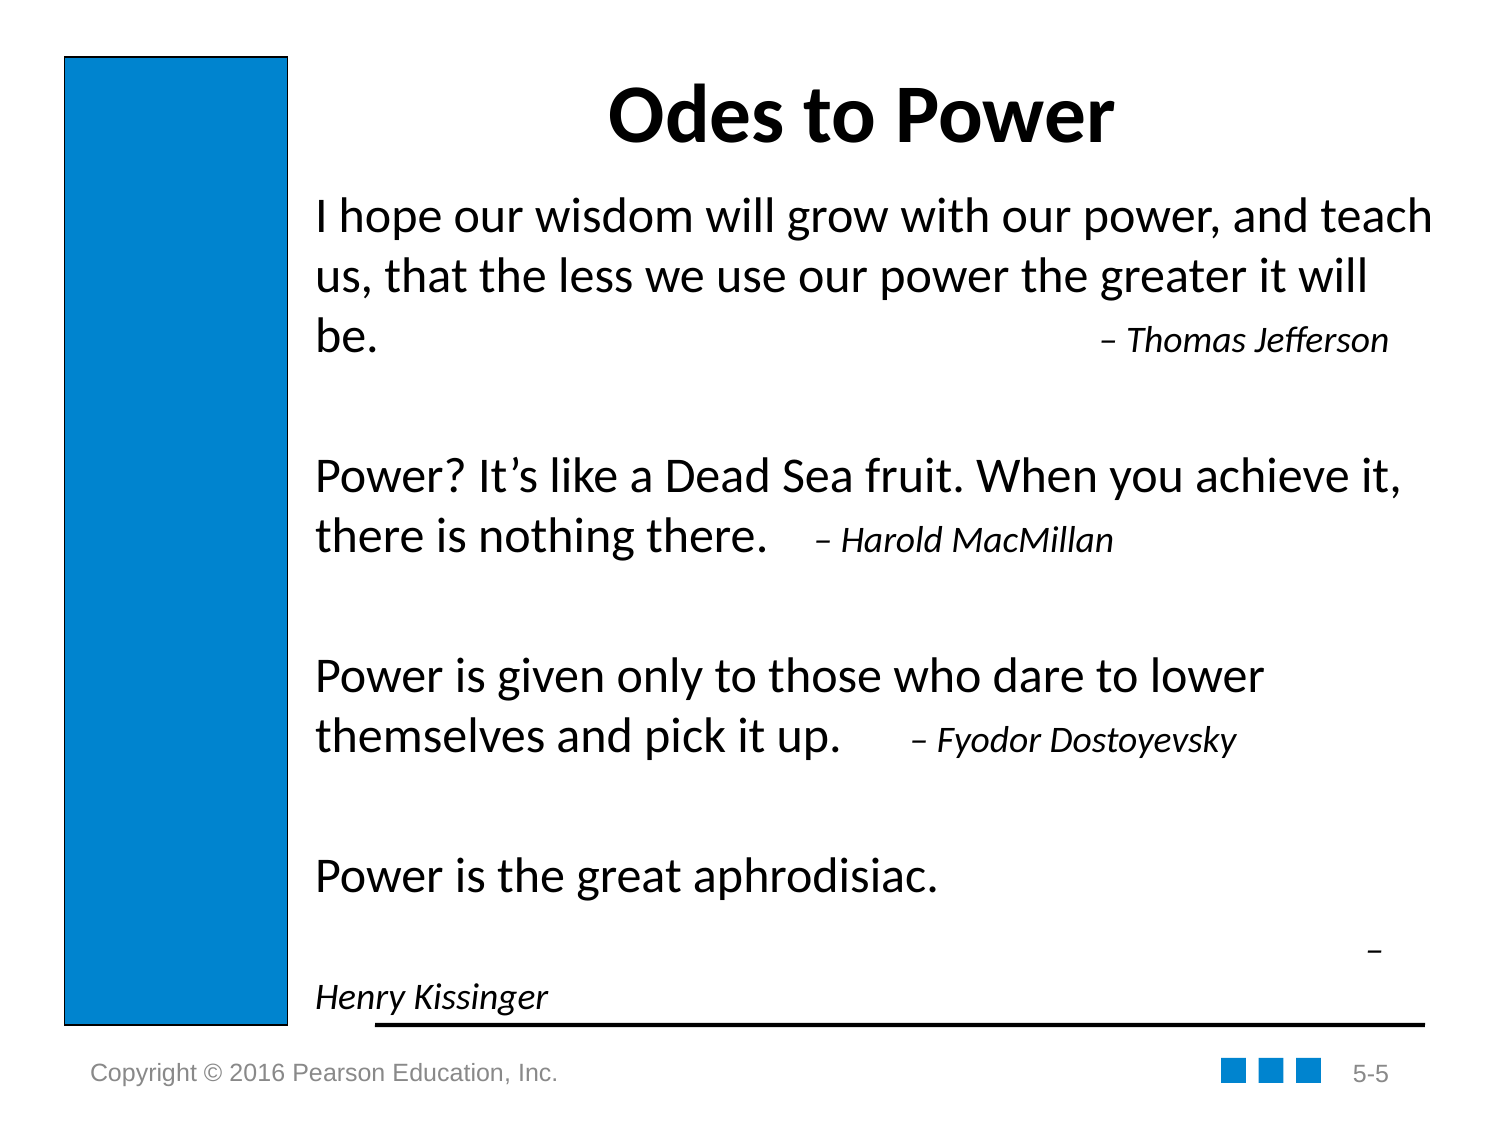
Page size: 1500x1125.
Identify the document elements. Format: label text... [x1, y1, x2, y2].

text_box [1221, 1057, 1246, 1083]
text_box 5-5 [1333, 1050, 1409, 1095]
text_box [1296, 1057, 1321, 1083]
text_box [64, 56, 288, 1025]
title Odes to Power [300, 50, 1425, 168]
text_box Copyright © 2016 Pearson Education, Inc. [75, 1055, 625, 1088]
list I hope our wisdom will grow with our power, and teach us, that the less we use our power the greater it will be. – Thomas Jefferson Power? It’s like a Dead Sea fruit. When you achieve it, there is nothing there. – Harold MacMillan Power is given only to those who dare to lower themselves and pick it up. – Fyodor Dostoyevsky Power is the great aphrodisiac. – Henry Kissinger [300, 174, 1450, 1005]
text_box [1258, 1057, 1284, 1083]
